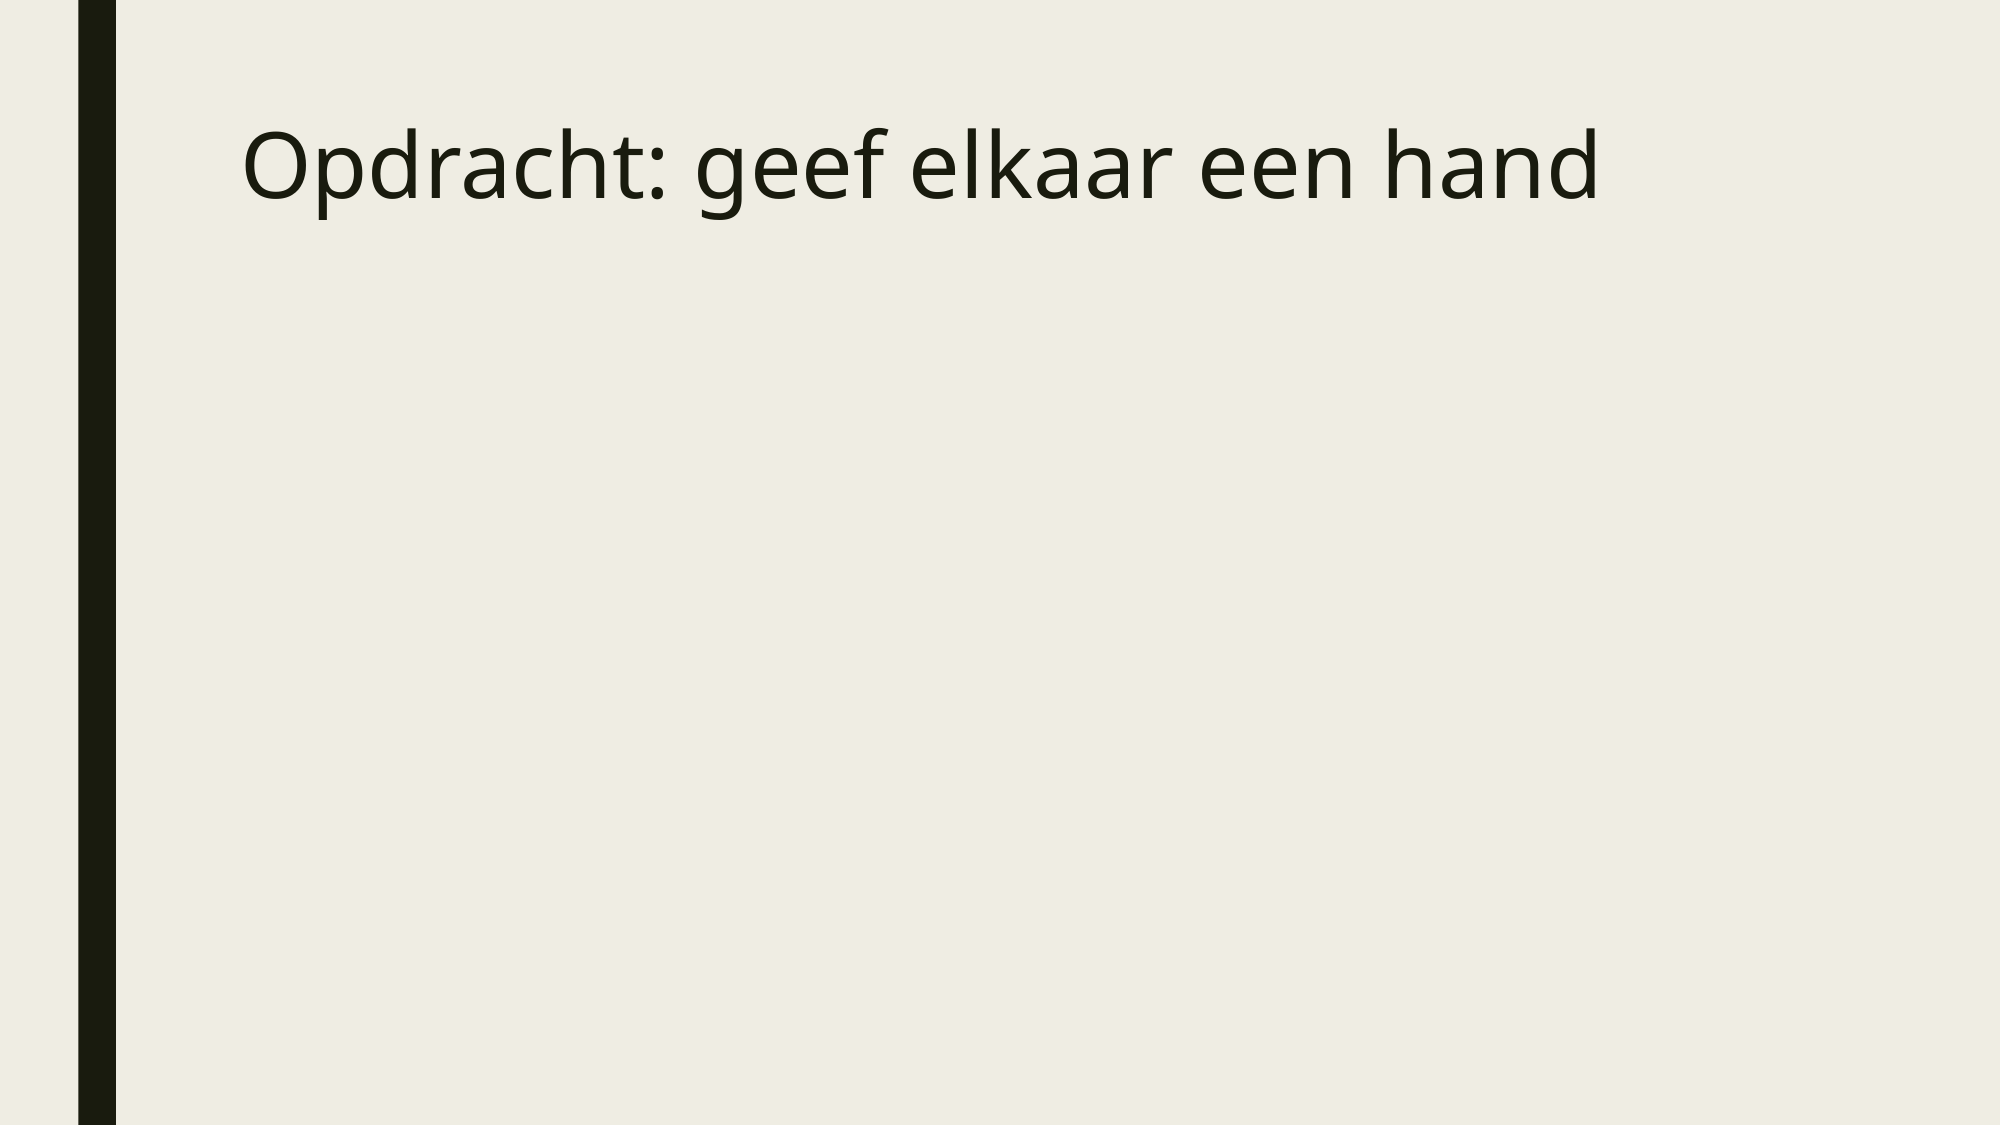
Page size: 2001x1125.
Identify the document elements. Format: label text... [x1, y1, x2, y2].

title Opdracht: geef elkaar een hand [225, 112, 1800, 357]
